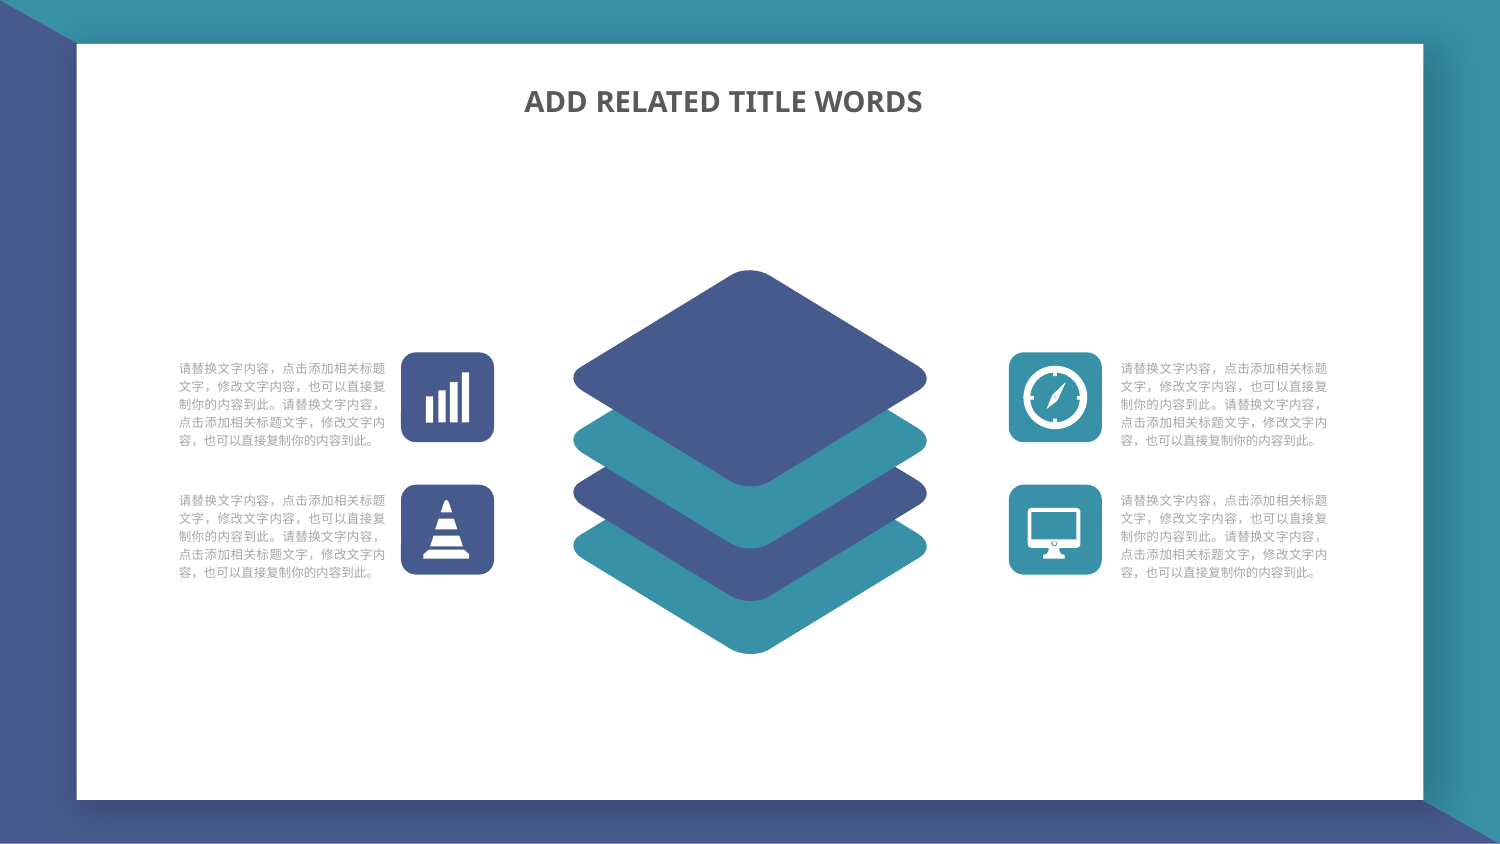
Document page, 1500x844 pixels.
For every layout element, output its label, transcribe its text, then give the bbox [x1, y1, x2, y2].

text_box 请替换文字内容，点击添加相关标题文字，修改文字内容，也可以直接复制你的内容到此。请替换文字内容，点击添加相关标题文字，修改文字内容，也可以直接复制你的内容到此。 [178, 357, 386, 448]
text_box [398, 350, 497, 445]
text_box [430, 535, 463, 547]
text_box [573, 270, 927, 487]
text_box [398, 482, 497, 577]
text_box 请替换文字内容，点击添加相关标题文字，修改文字内容，也可以直接复制你的内容到此。请替换文字内容，点击添加相关标题文字，修改文字内容，也可以直接复制你的内容到此。 [1120, 490, 1328, 581]
text_box [573, 467, 927, 601]
text_box [573, 410, 927, 549]
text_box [1023, 365, 1088, 430]
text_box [1027, 507, 1081, 559]
text_box 请替换文字内容，点击添加相关标题文字，修改文字内容，也可以直接复制你的内容到此。请替换文字内容，点击添加相关标题文字，修改文字内容，也可以直接复制你的内容到此。 [178, 490, 386, 581]
text_box [435, 518, 458, 530]
text_box 请替换文字内容，点击添加相关标题文字，修改文字内容，也可以直接复制你的内容到此。请替换文字内容，点击添加相关标题文字，修改文字内容，也可以直接复制你的内容到此。 [1120, 357, 1328, 448]
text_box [425, 372, 470, 423]
text_box [423, 549, 470, 559]
text_box [440, 500, 453, 513]
text_box [1006, 482, 1104, 577]
text_box [1006, 350, 1104, 445]
text_box [573, 520, 927, 655]
